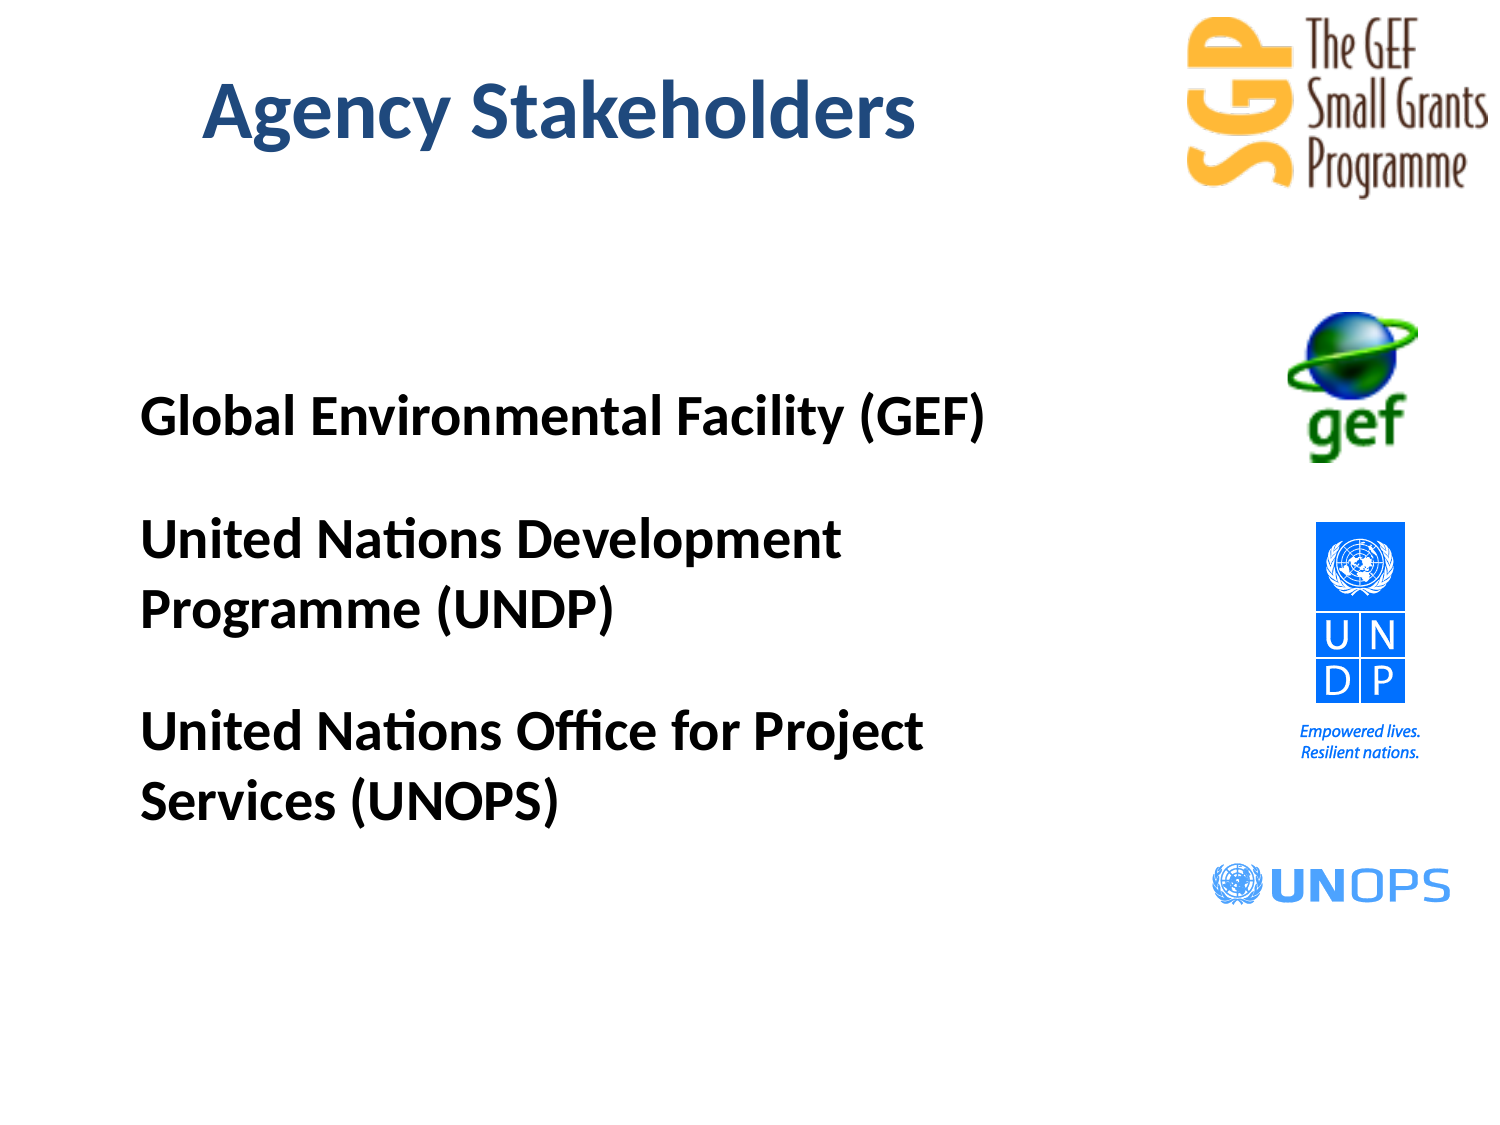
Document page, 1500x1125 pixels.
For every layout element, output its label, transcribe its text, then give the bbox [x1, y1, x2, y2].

picture [1212, 862, 1452, 905]
title Agency Stakeholders [187, 44, 1088, 163]
list Global Environmental Facility (GEF) United Nations Development Programme (UNDP) United Nations Office for Project Services (UNOPS) [124, 369, 1026, 1125]
picture [1299, 521, 1424, 763]
picture [1287, 312, 1419, 463]
picture [1187, 17, 1488, 201]
